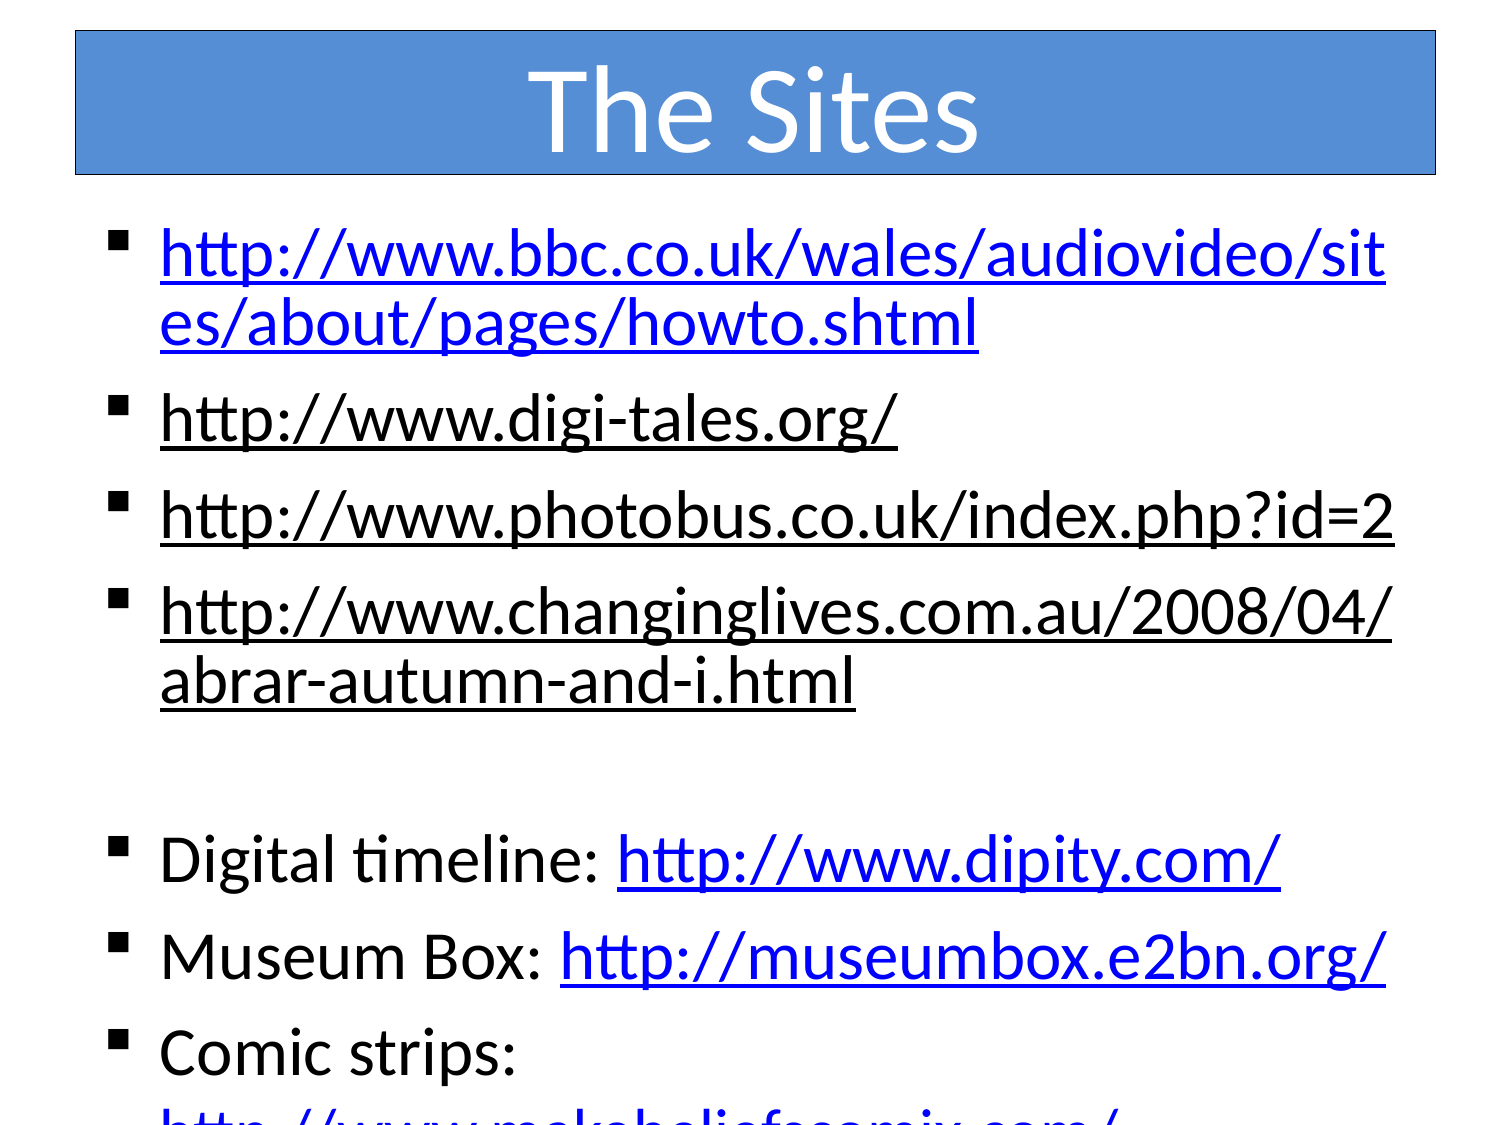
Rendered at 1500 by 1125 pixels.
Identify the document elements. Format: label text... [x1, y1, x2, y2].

title The Sites [75, 30, 1436, 175]
list http://www.bbc.co.uk/wales/audiovideo/sites/about/pages/howto.shtml http://www.digi-tales.org/ http://www.photobus.co.uk/index.php?id=2 http://www.changinglives.com.au/2008/04/abrar-autumn-and-i.html Digital timeline: http://www.dipity.com/ Museum Box: http://museumbox.e2bn.org/ Comic strips: http://www.makebeliefscomix.com/ [87, 200, 1425, 1063]
